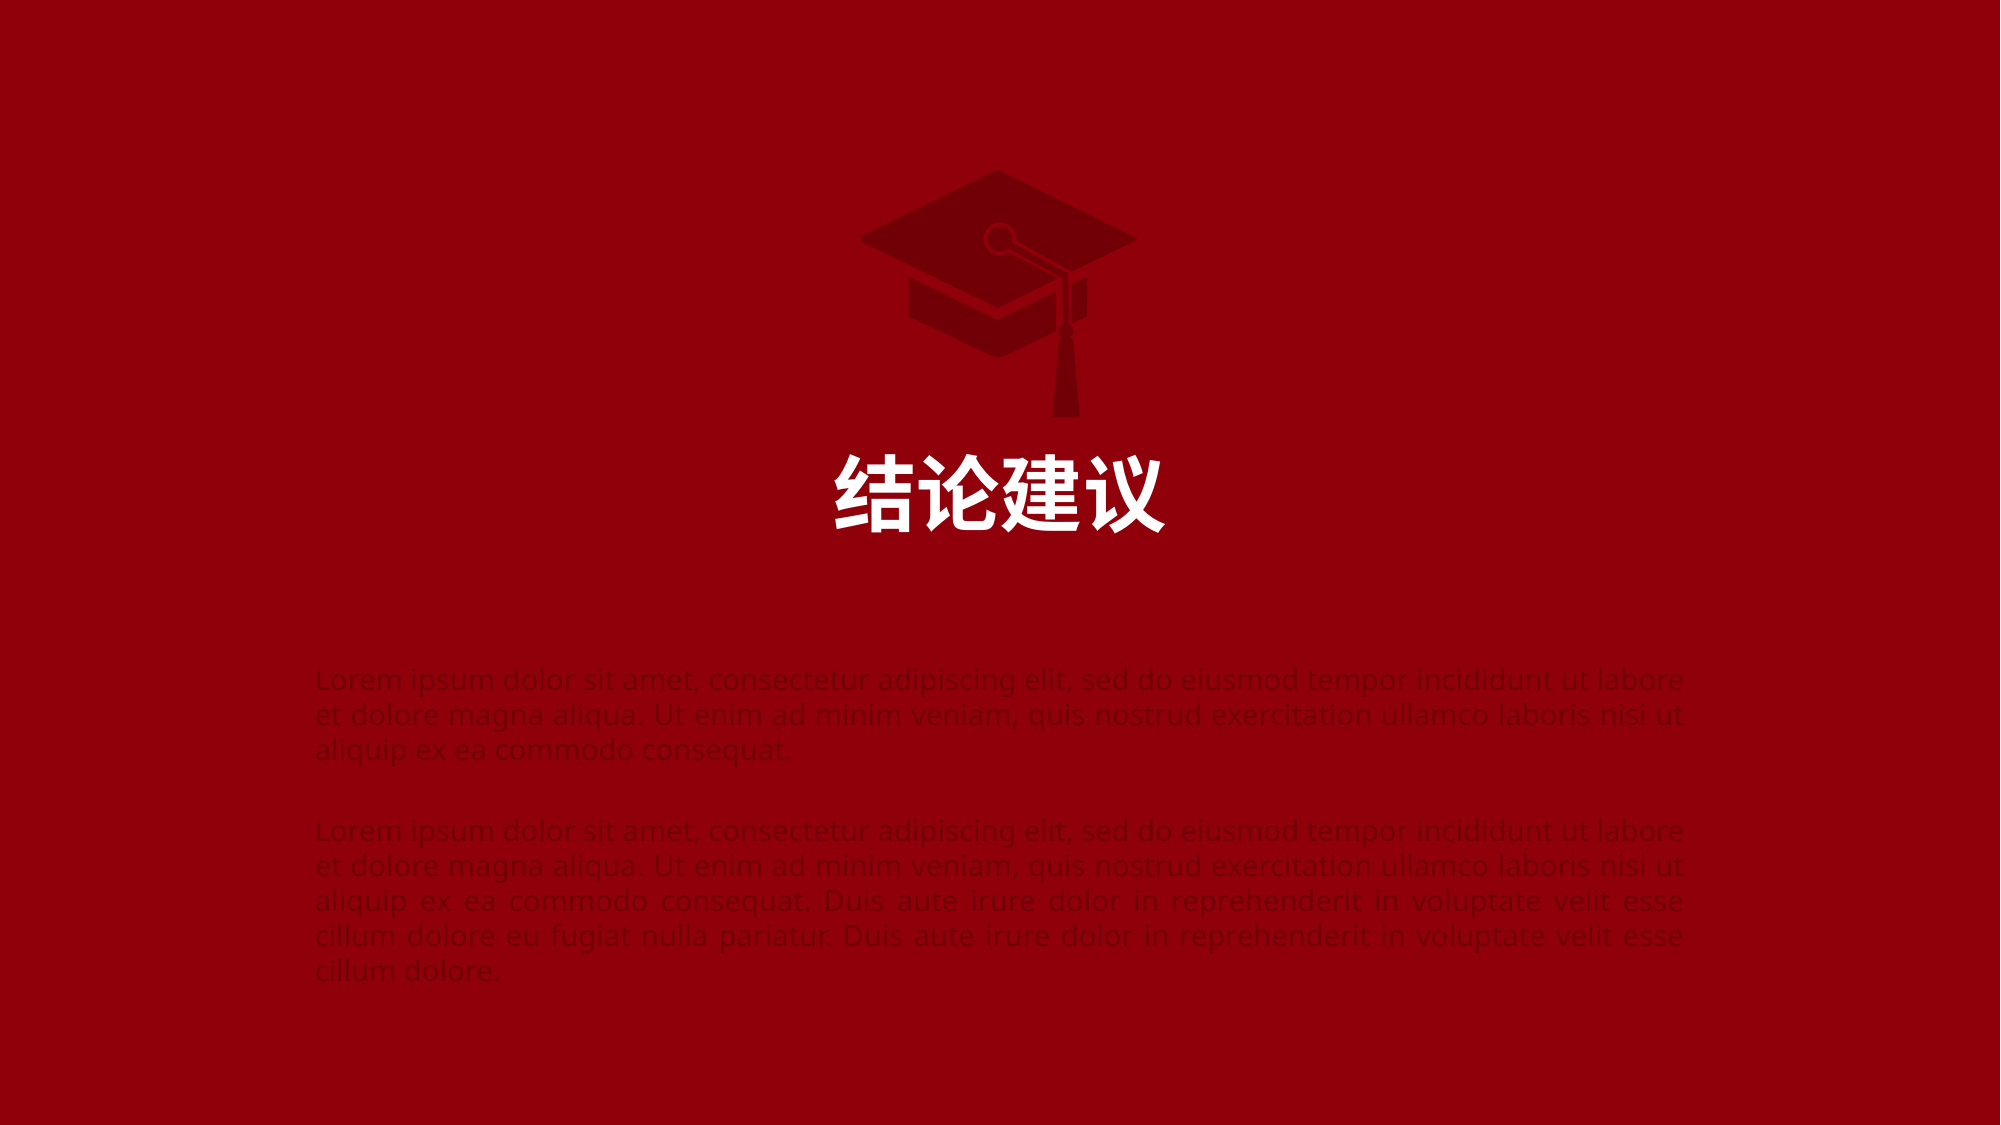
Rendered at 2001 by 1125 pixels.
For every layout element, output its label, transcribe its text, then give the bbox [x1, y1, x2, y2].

text_box Lorem ipsum dolor sit amet, consectetur adipiscing elit, sed do eiusmod tempor incididunt ut labore et dolore magna aliqua. Ut enim ad minim veniam, quis nostrud exercitation ullamco laboris nisi ut aliquip ex ea commodo consequat. [300, 654, 1700, 774]
title 结论建议 [249, 417, 1750, 551]
text_box Lorem ipsum dolor sit amet, consectetur adipiscing elit, sed do eiusmod tempor incididunt ut labore et dolore magna aliqua. Ut enim ad minim veniam, quis nostrud exercitation ullamco laboris nisi ut aliquip ex ea commodo consequat. Duis aute irure dolor in reprehenderit in voluptate velit esse cillum dolore eu fugiat nulla pariatur. Duis aute irure dolor in reprehenderit in voluptate velit esse cillum dolore. [300, 804, 1700, 995]
